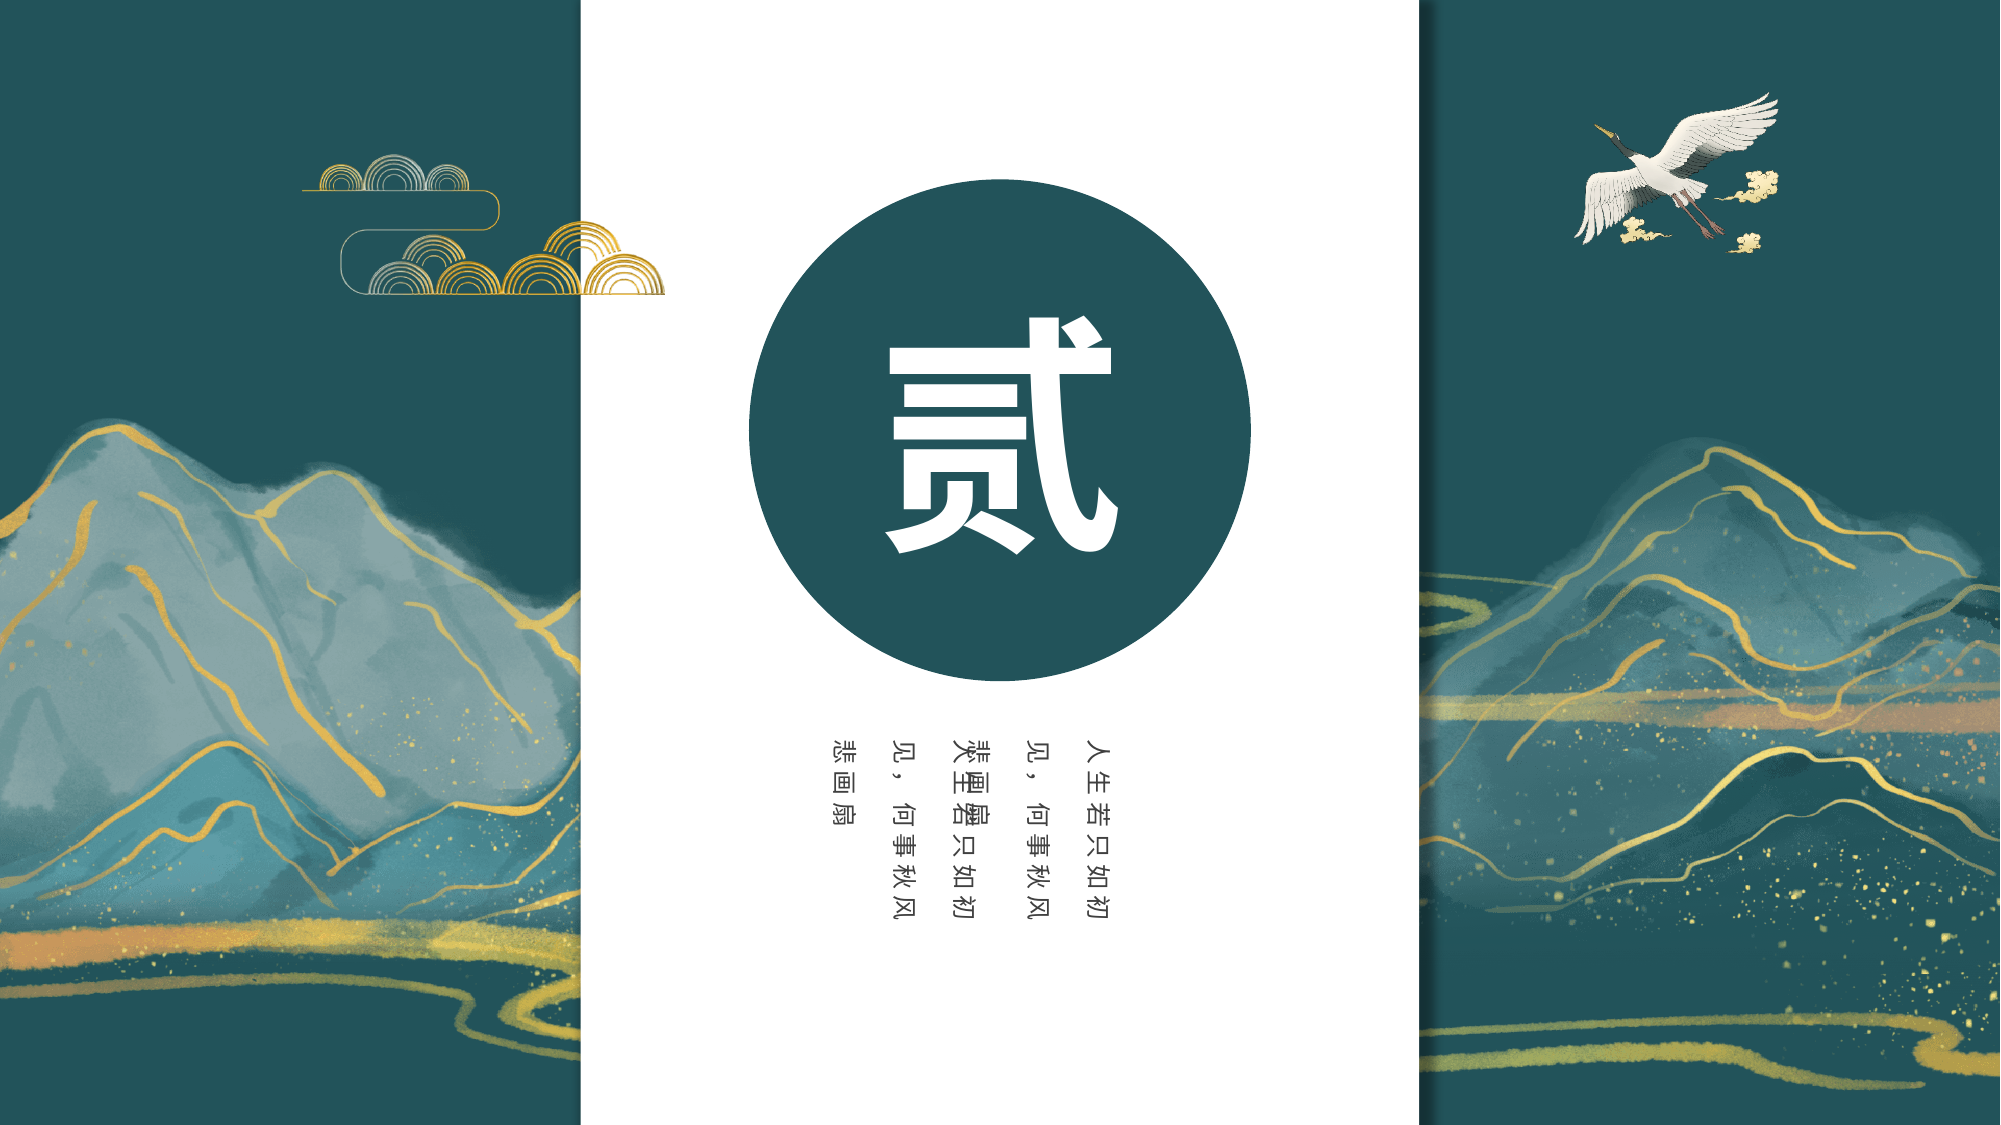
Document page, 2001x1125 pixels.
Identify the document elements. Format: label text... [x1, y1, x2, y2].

text_box [580, 0, 1420, 283]
picture [0, 5, 2000, 1125]
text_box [866, 724, 1152, 960]
text_box 贰 [795, 178, 1205, 283]
